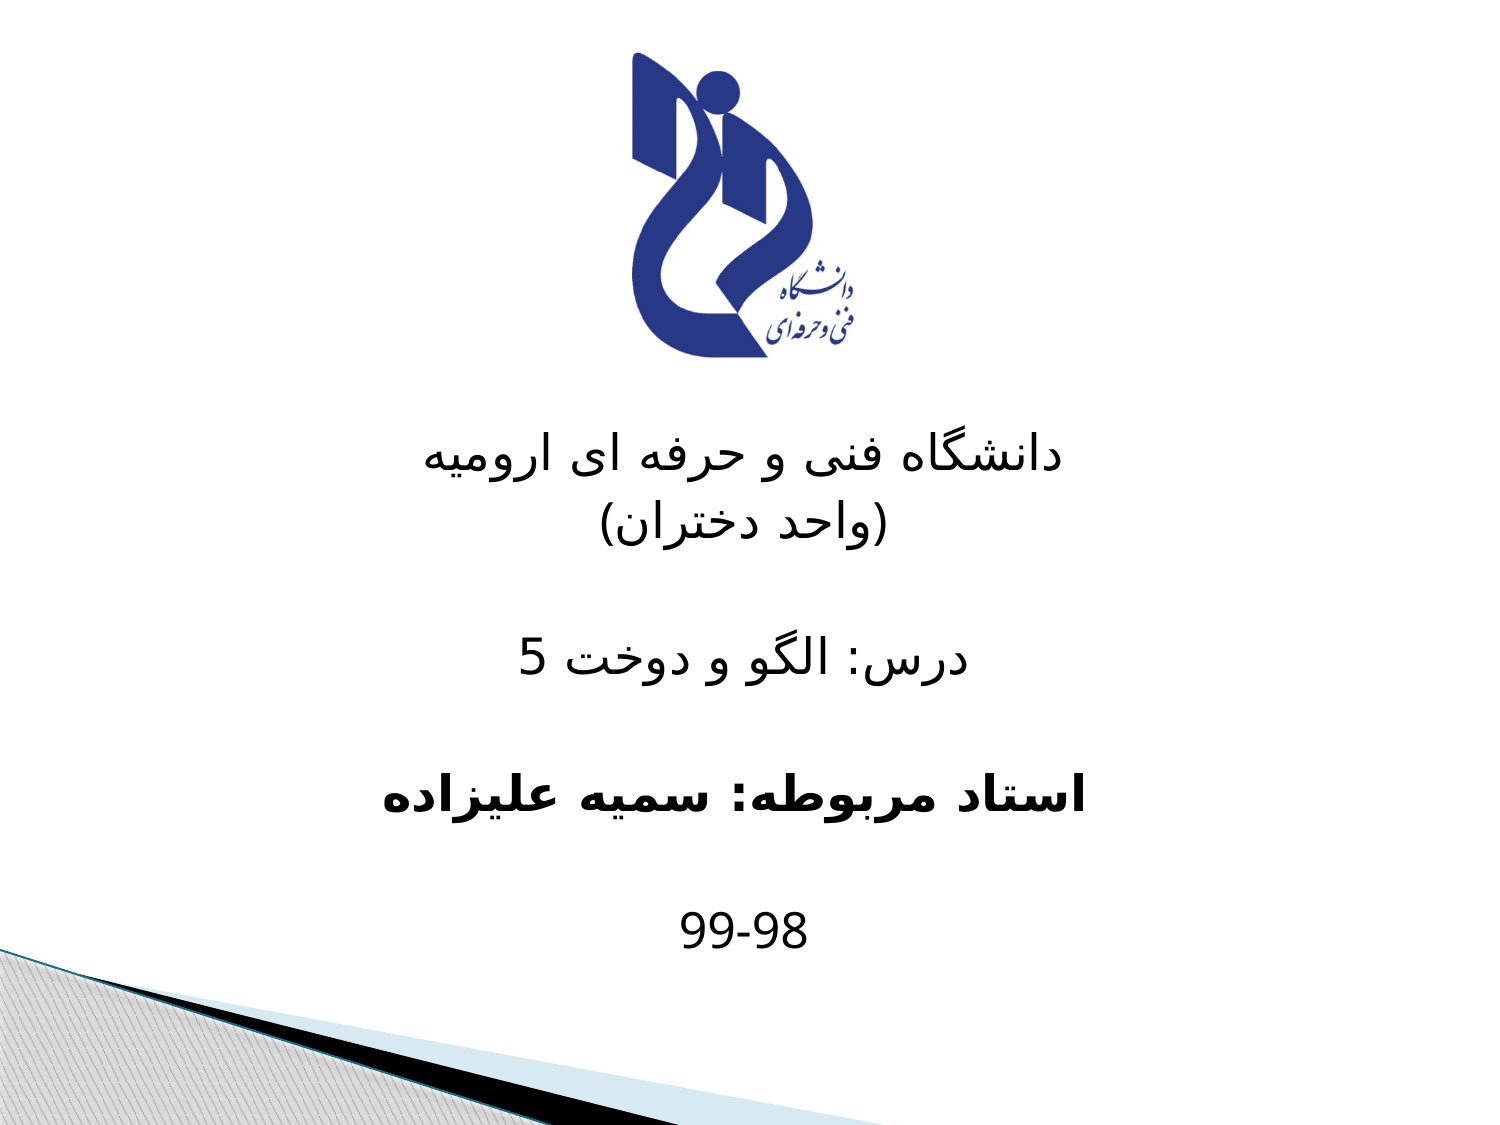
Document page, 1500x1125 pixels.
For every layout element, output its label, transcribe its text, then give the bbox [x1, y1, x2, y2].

list دانشگاه فنی و حرفه ای ارومیه (واحد دختران) درس: الگو و دوخت 5 استاد مربوطه: سمیه علیزاده 99-98 [212, 412, 1275, 1005]
picture [574, 37, 913, 376]
